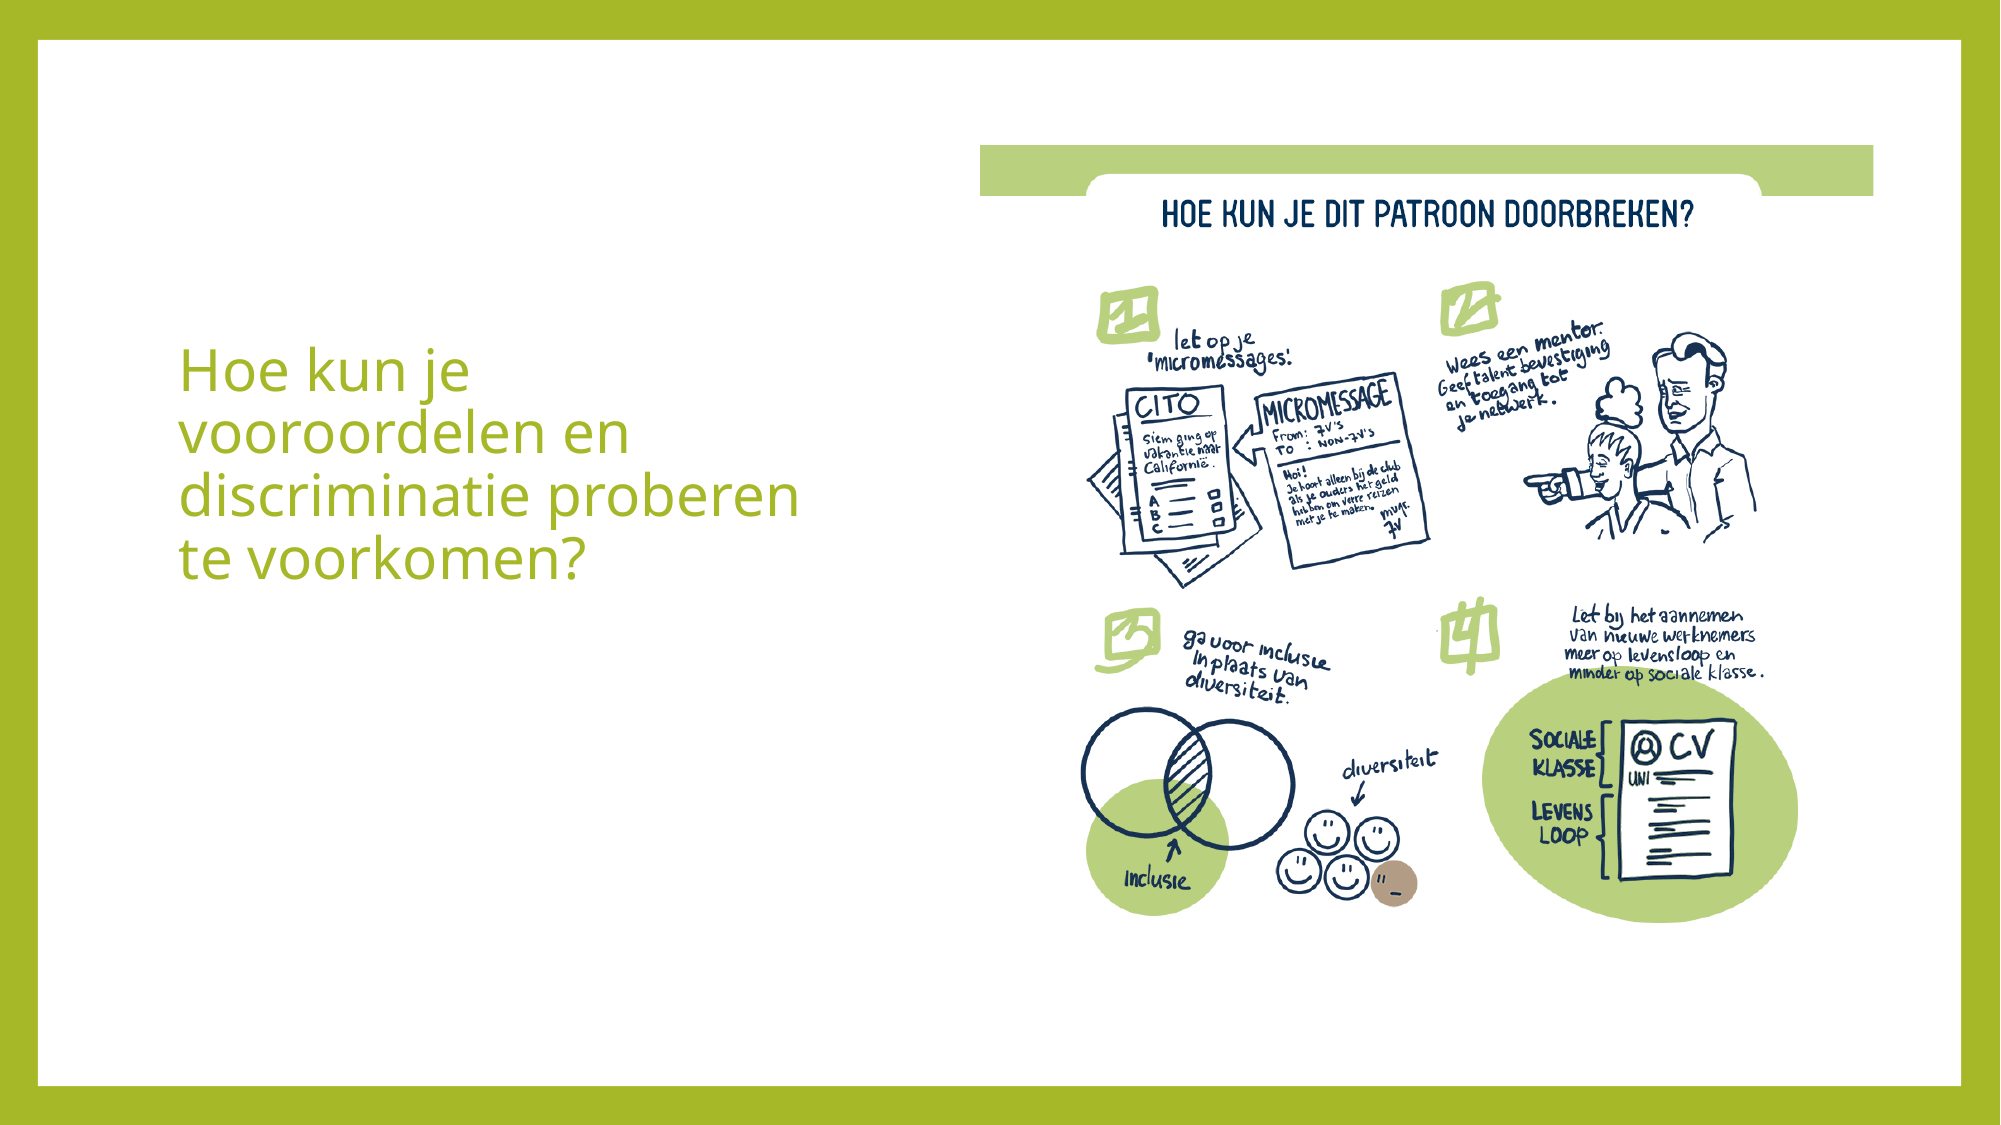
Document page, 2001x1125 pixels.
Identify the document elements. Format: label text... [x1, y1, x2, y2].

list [979, 145, 1874, 952]
title Hoe kun je vooroordelen en discriminatie proberen te voorkomen? [164, 145, 829, 788]
